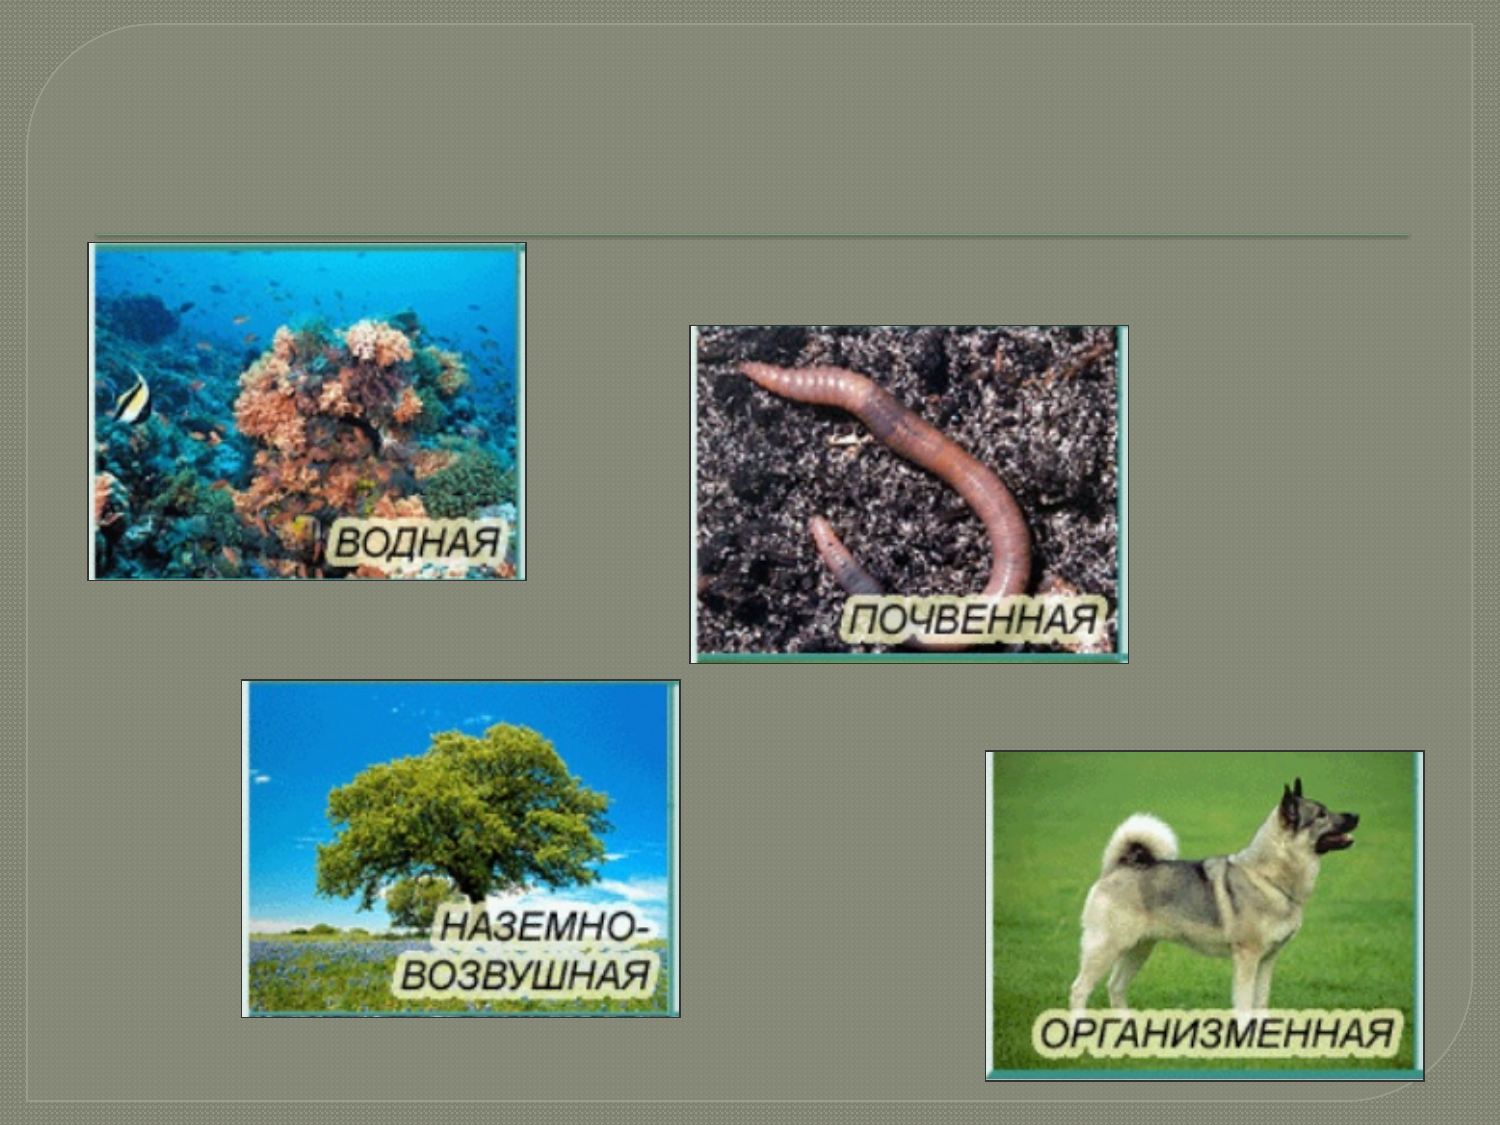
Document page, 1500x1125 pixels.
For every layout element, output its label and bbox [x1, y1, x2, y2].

picture [690, 326, 1129, 663]
picture [241, 680, 680, 1017]
picture [88, 243, 526, 581]
picture [985, 751, 1424, 1081]
